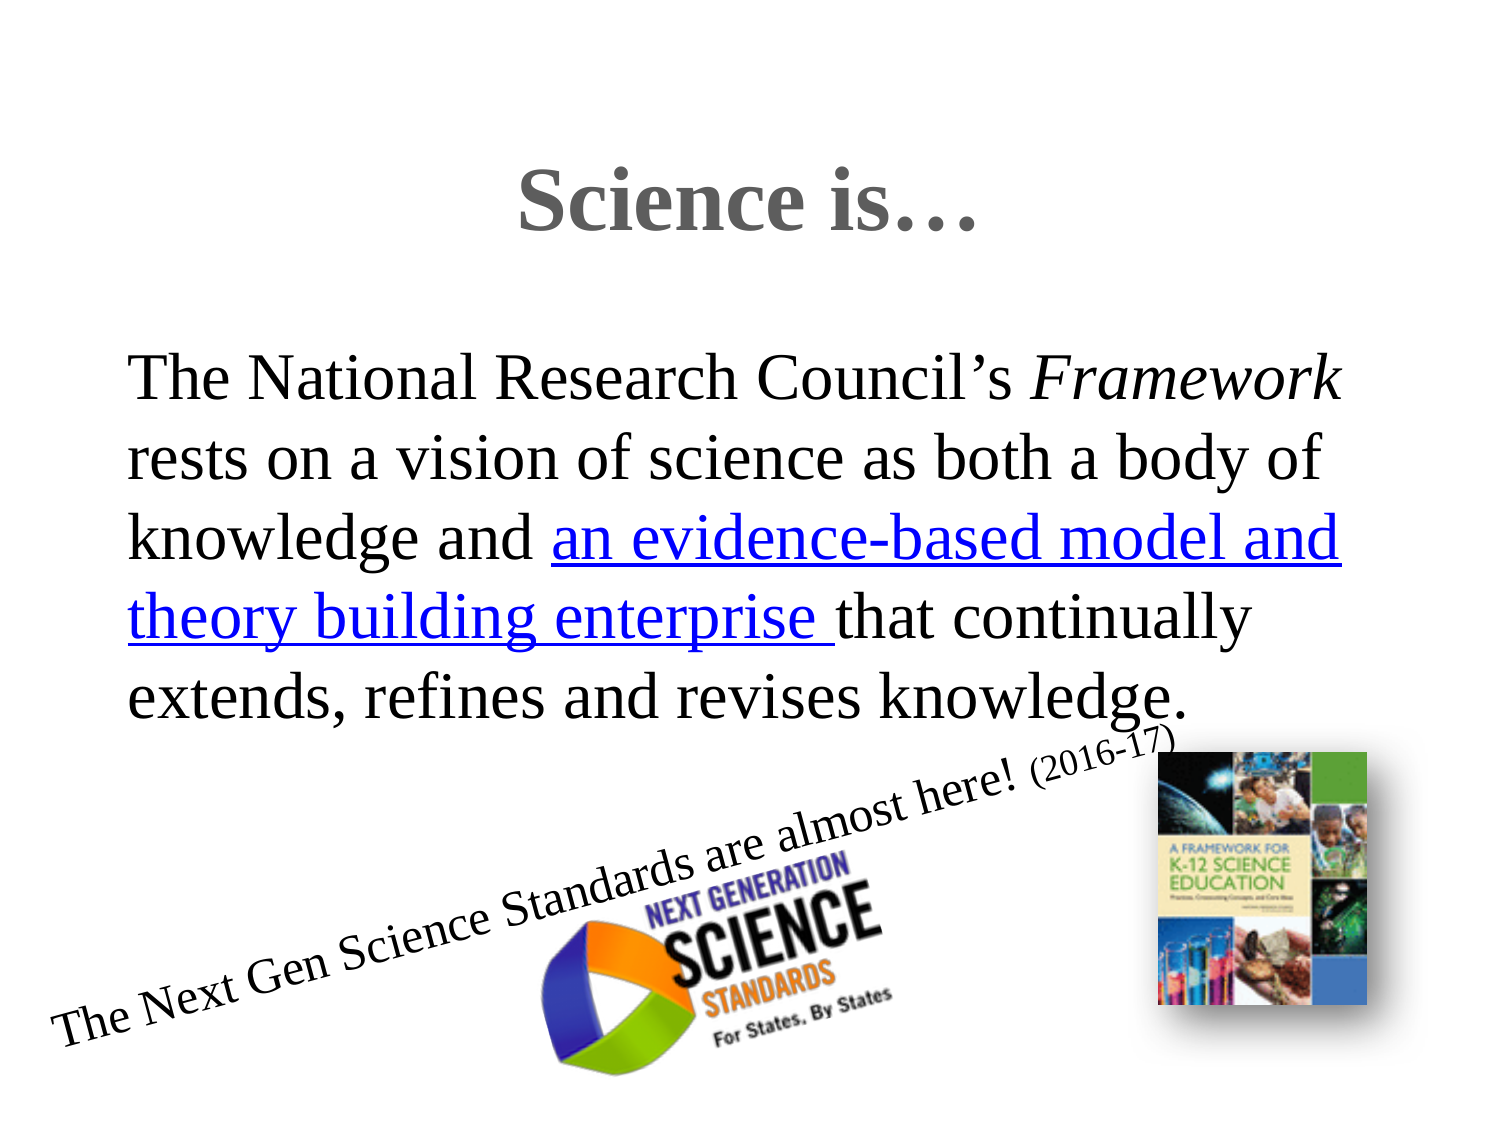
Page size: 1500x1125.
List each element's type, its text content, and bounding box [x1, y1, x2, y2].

picture [1158, 752, 1368, 1006]
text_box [13, 840, 1213, 1048]
list The National Research Council’s Framework rests on a vision of science as both a body of knowledge and an evidence-based model and theory building enterprise that continually extends, refines and revises knowledge. [112, 324, 1388, 839]
title Science is… [112, 99, 1388, 288]
picture [554, 1048, 718, 1091]
